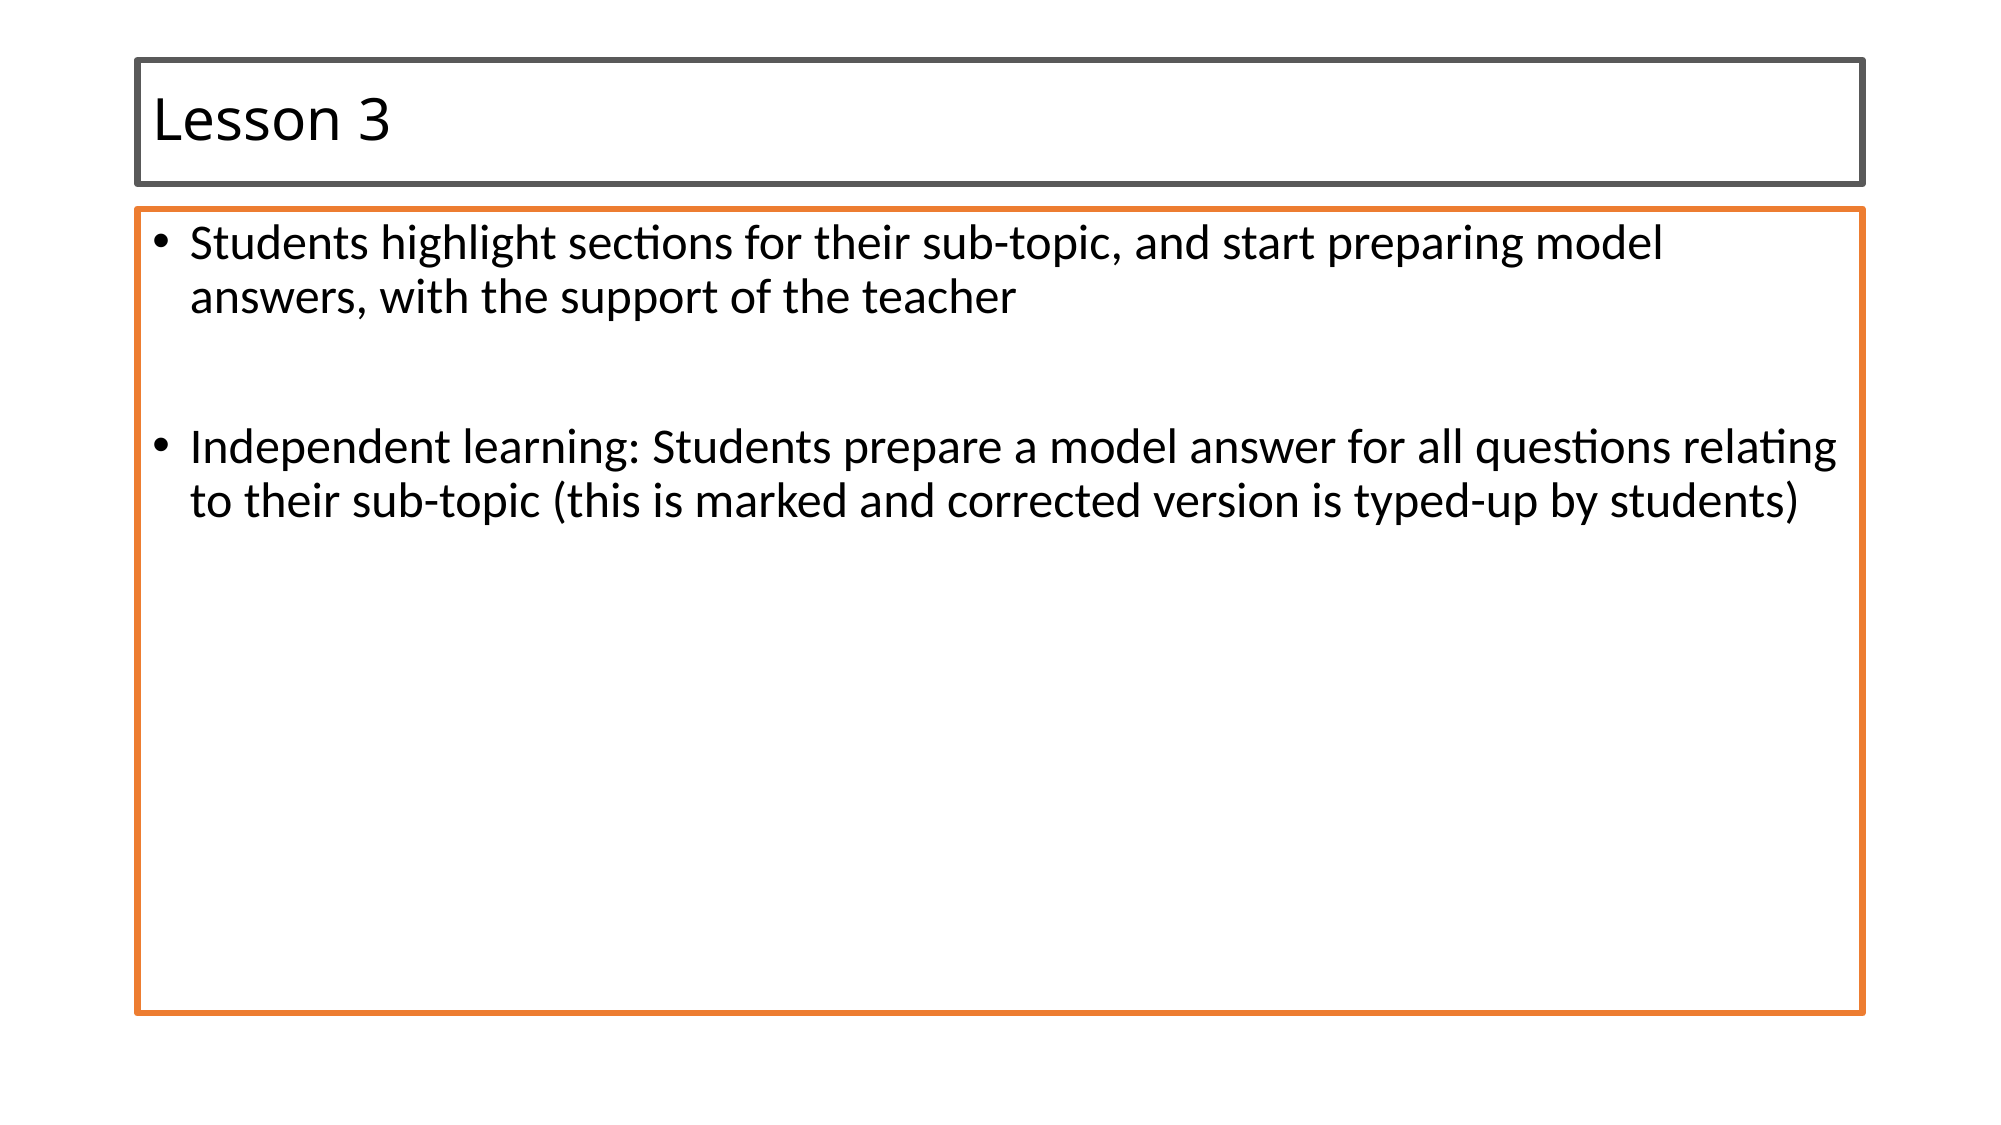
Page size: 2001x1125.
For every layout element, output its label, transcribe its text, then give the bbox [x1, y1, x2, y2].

title Lesson 3 [137, 59, 1863, 184]
list Students highlight sections for their sub-topic, and start preparing model answers, with the support of the teacher Independent learning: Students prepare a model answer for all questions relating to their sub-topic (this is marked and corrected version is typed-up by students) [137, 208, 1863, 1014]
